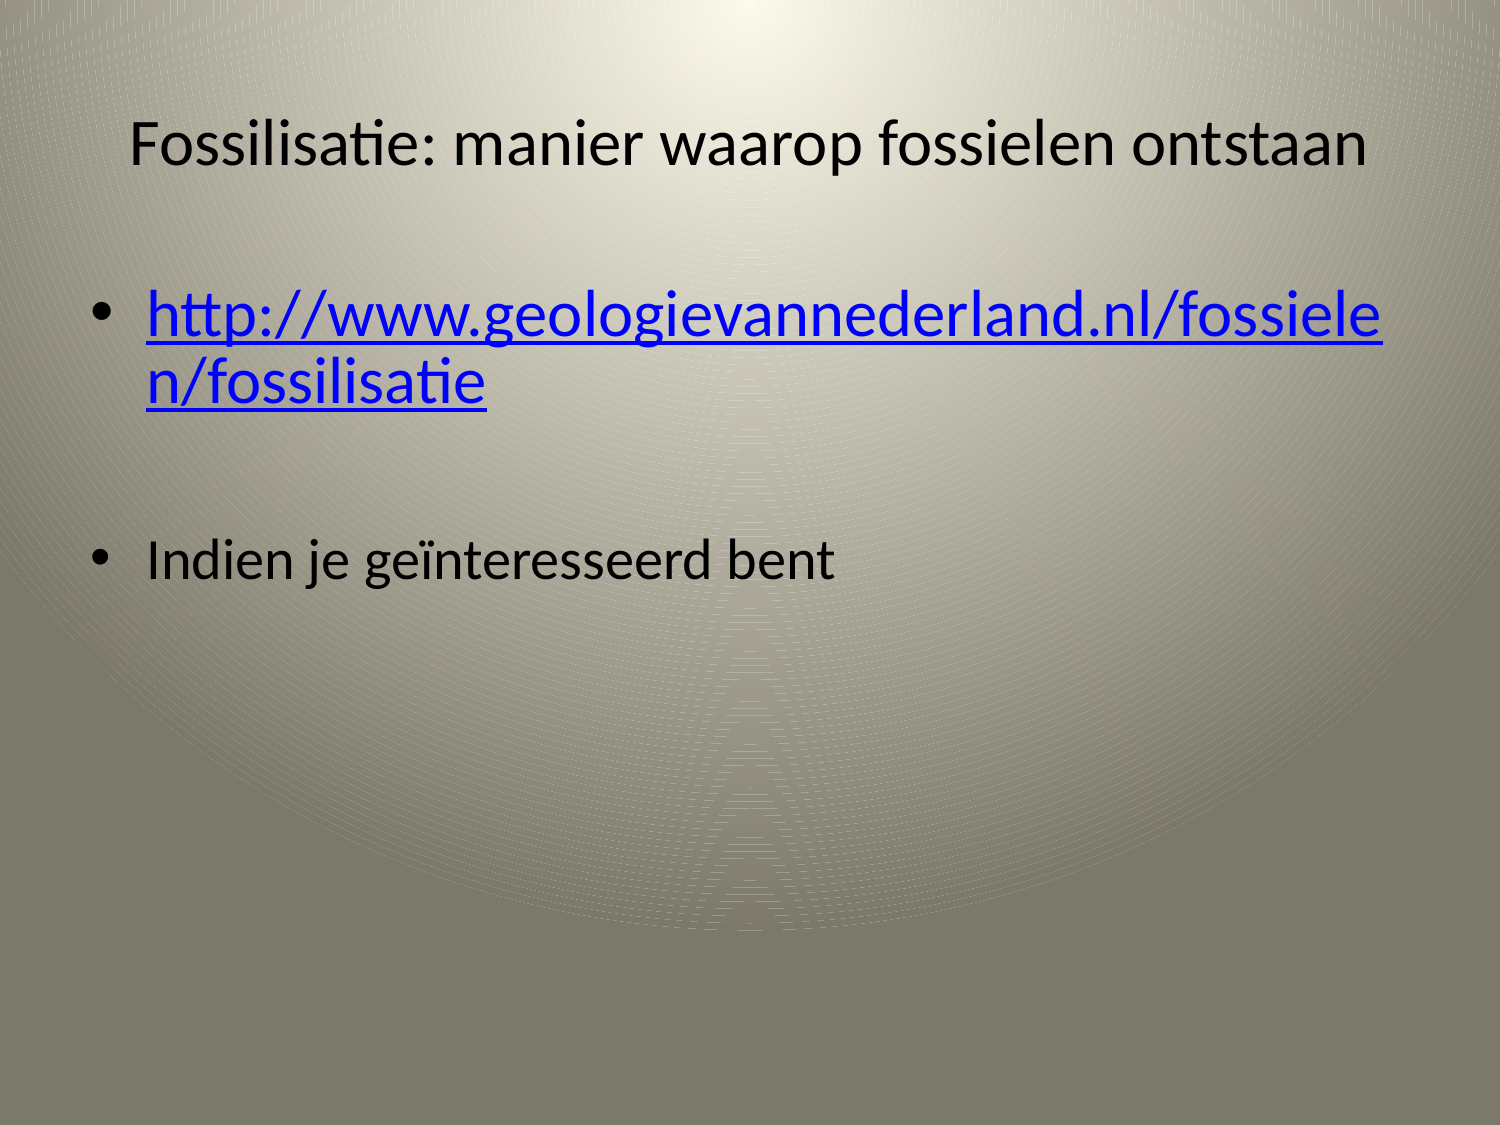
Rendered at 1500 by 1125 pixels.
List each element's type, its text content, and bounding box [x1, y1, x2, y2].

title Fossilisatie: manier waarop fossielen ontstaan [75, 45, 1425, 233]
list http://www.geologievannederland.nl/fossielen/fossilisatie Indien je geïnteresseerd bent [75, 262, 1425, 1005]
